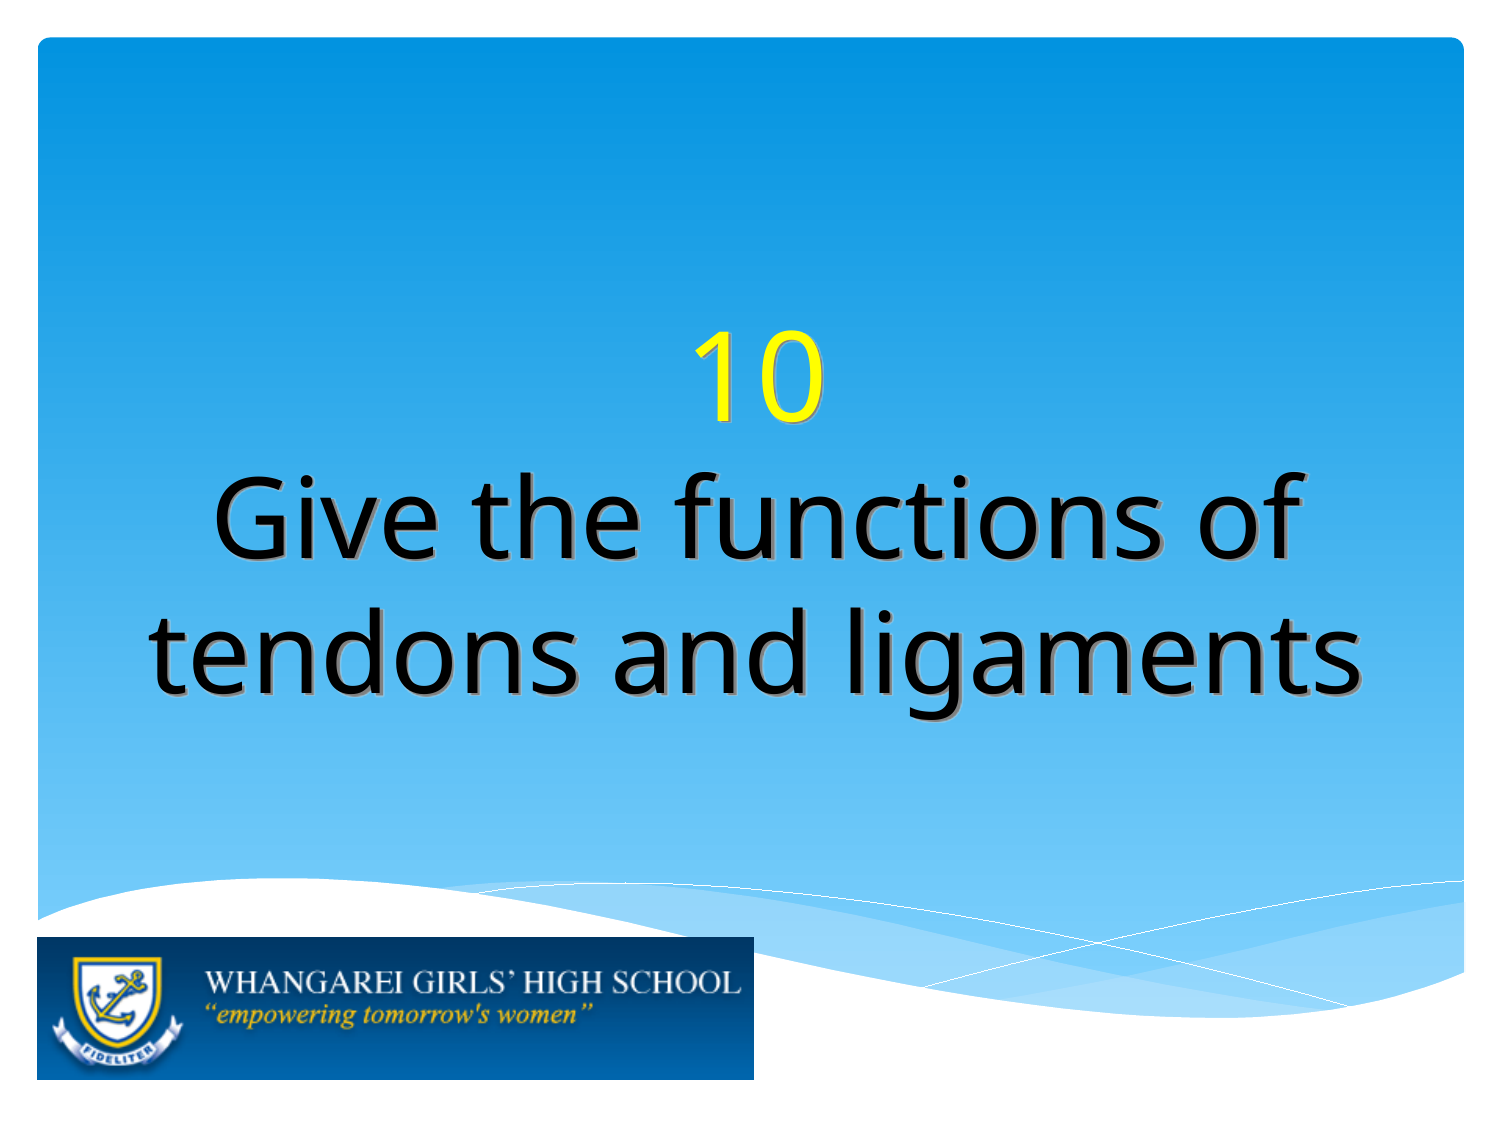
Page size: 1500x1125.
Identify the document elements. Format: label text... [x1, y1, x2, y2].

picture [37, 937, 754, 1080]
text_box 10 Give the functions of tendons and ligaments [74, 99, 1438, 913]
